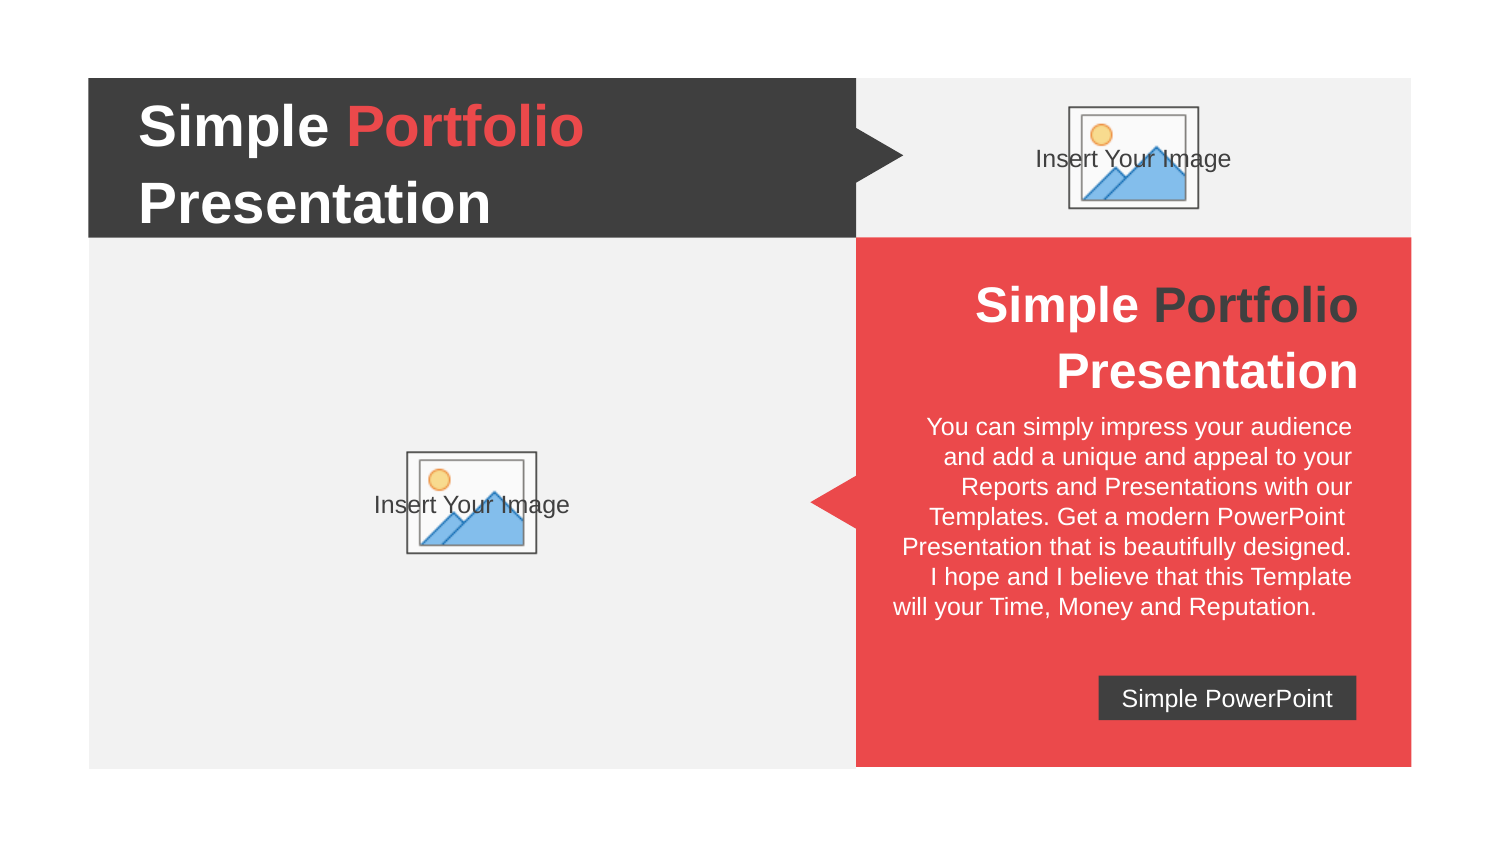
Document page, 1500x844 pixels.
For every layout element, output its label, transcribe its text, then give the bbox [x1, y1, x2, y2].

picture [88, 77, 1412, 770]
text_box Simple PowerPoint [1098, 675, 1357, 721]
text_box You can simply impress your audience and add a unique and appeal to your Reports and Presentations with our Templates. Get a modern PowerPoint Presentation that is beautifully designed. I hope and I believe that this Template will your Time, Money and Reputation. [877, 403, 1368, 658]
text_box [86, 76, 856, 237]
text_box Simple Portfolio Presentation [877, 256, 1374, 409]
text_box [861, 244, 1413, 769]
text_box Simple Portfolio Presentation [123, 81, 786, 234]
